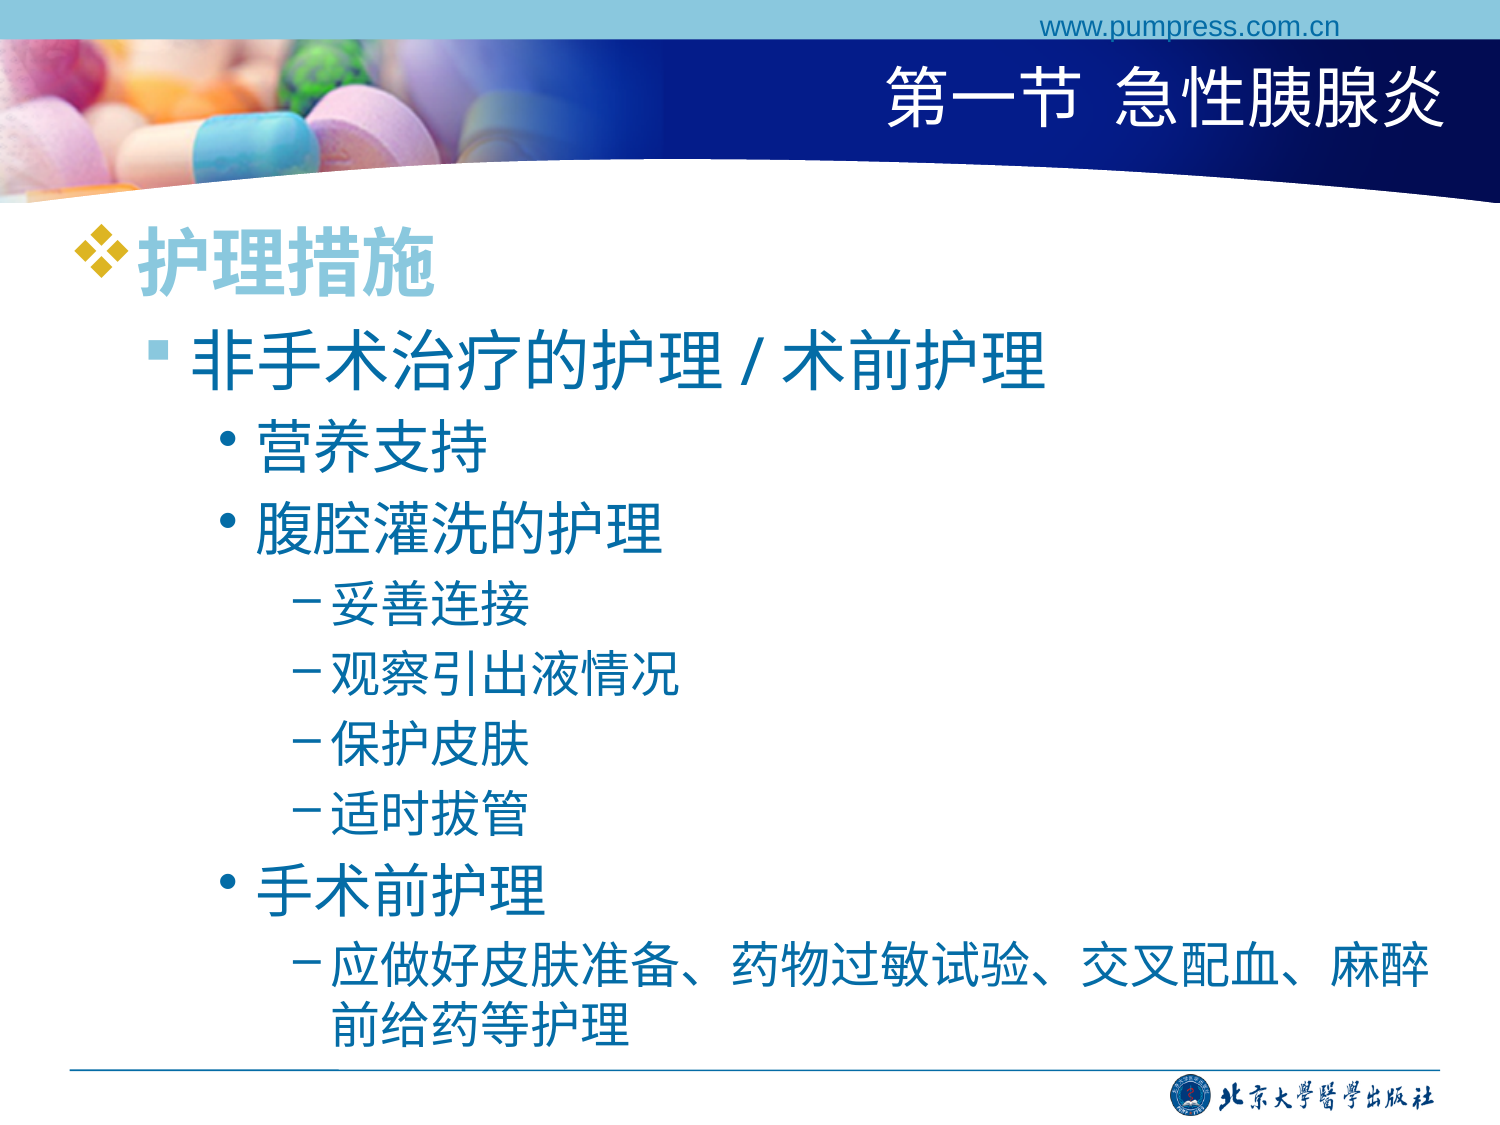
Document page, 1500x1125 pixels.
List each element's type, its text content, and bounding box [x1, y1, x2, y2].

list 护理措施 非手术治疗的护理/术前护理 营养支持 腹腔灌洗的护理 妥善连接 观察引出液情况 保护皮肤 适时拔管 手术前护理 应做好皮肤准备、药物过敏试验、交叉配血、麻醉前给药等护理 [52, 207, 1466, 1009]
title 第一节 急性胰腺炎 [137, 49, 1463, 143]
picture [1170, 1074, 1436, 1118]
picture [0, 40, 1500, 203]
slide_number www.pumpress.com.cn [1025, 0, 1463, 38]
